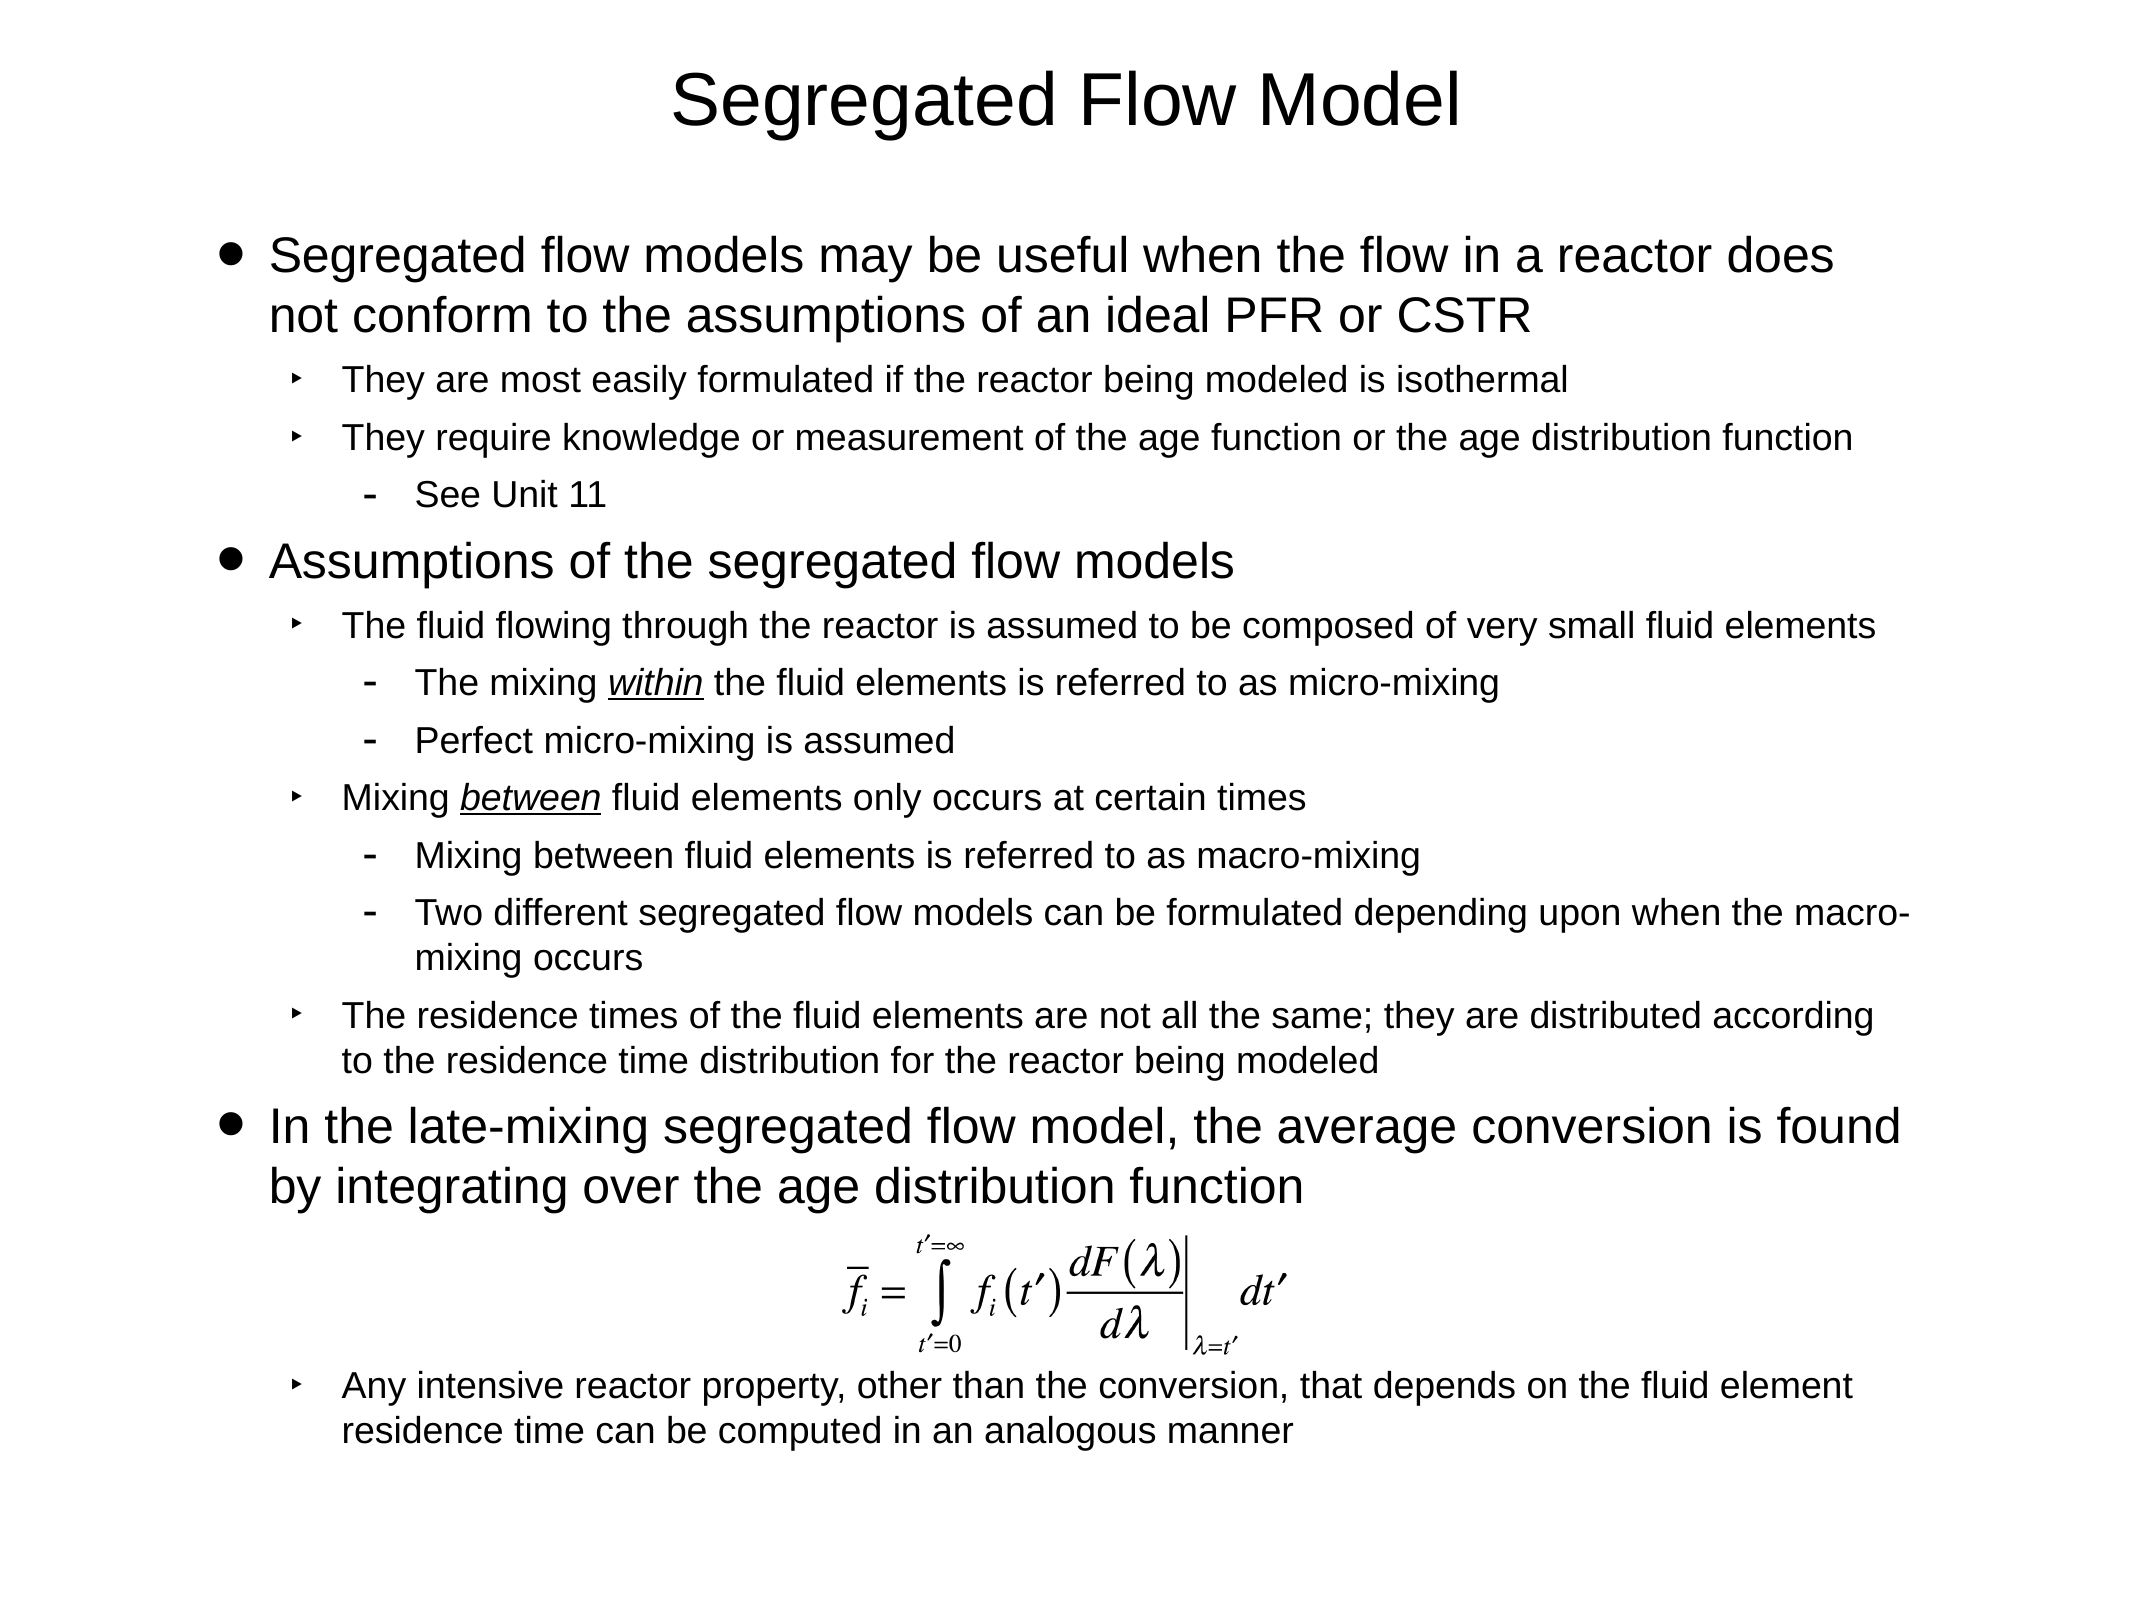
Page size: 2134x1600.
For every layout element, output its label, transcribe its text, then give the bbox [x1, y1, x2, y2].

picture [835, 1224, 1295, 1363]
list Segregated flow models may be useful when the flow in a reactor does not conform to the assumptions of an ideal PFR or CSTR They are most easily formulated if the reactor being modeled is isothermal They require knowledge or measurement of the age function or the age distribution function See Unit 11 Assumptions of the segregated flow models The fluid flowing through the reactor is assumed to be composed of very small fluid elements The mixing within the fluid elements is referred to as micro-mixing Perfect micro-mixing is assumed Mixing between fluid elements only occurs at certain times Mixing between fluid elements is referred to as macro-mixing Two different segregated flow models can be formulated depending upon when the macro-mixing occurs The residence times of the fluid elements are not all the same; they are distributed according to the residence time distribution for the reactor being modeled In the late-mixing segregated flow model, the average conversion is found by integrating over the age distribution function Any intensive reactor property, other than the conversion, that depends on the fluid element residence time can be computed in an analogous manner [208, 250, 1925, 1471]
title Segregated Flow Model [208, 41, 1925, 250]
